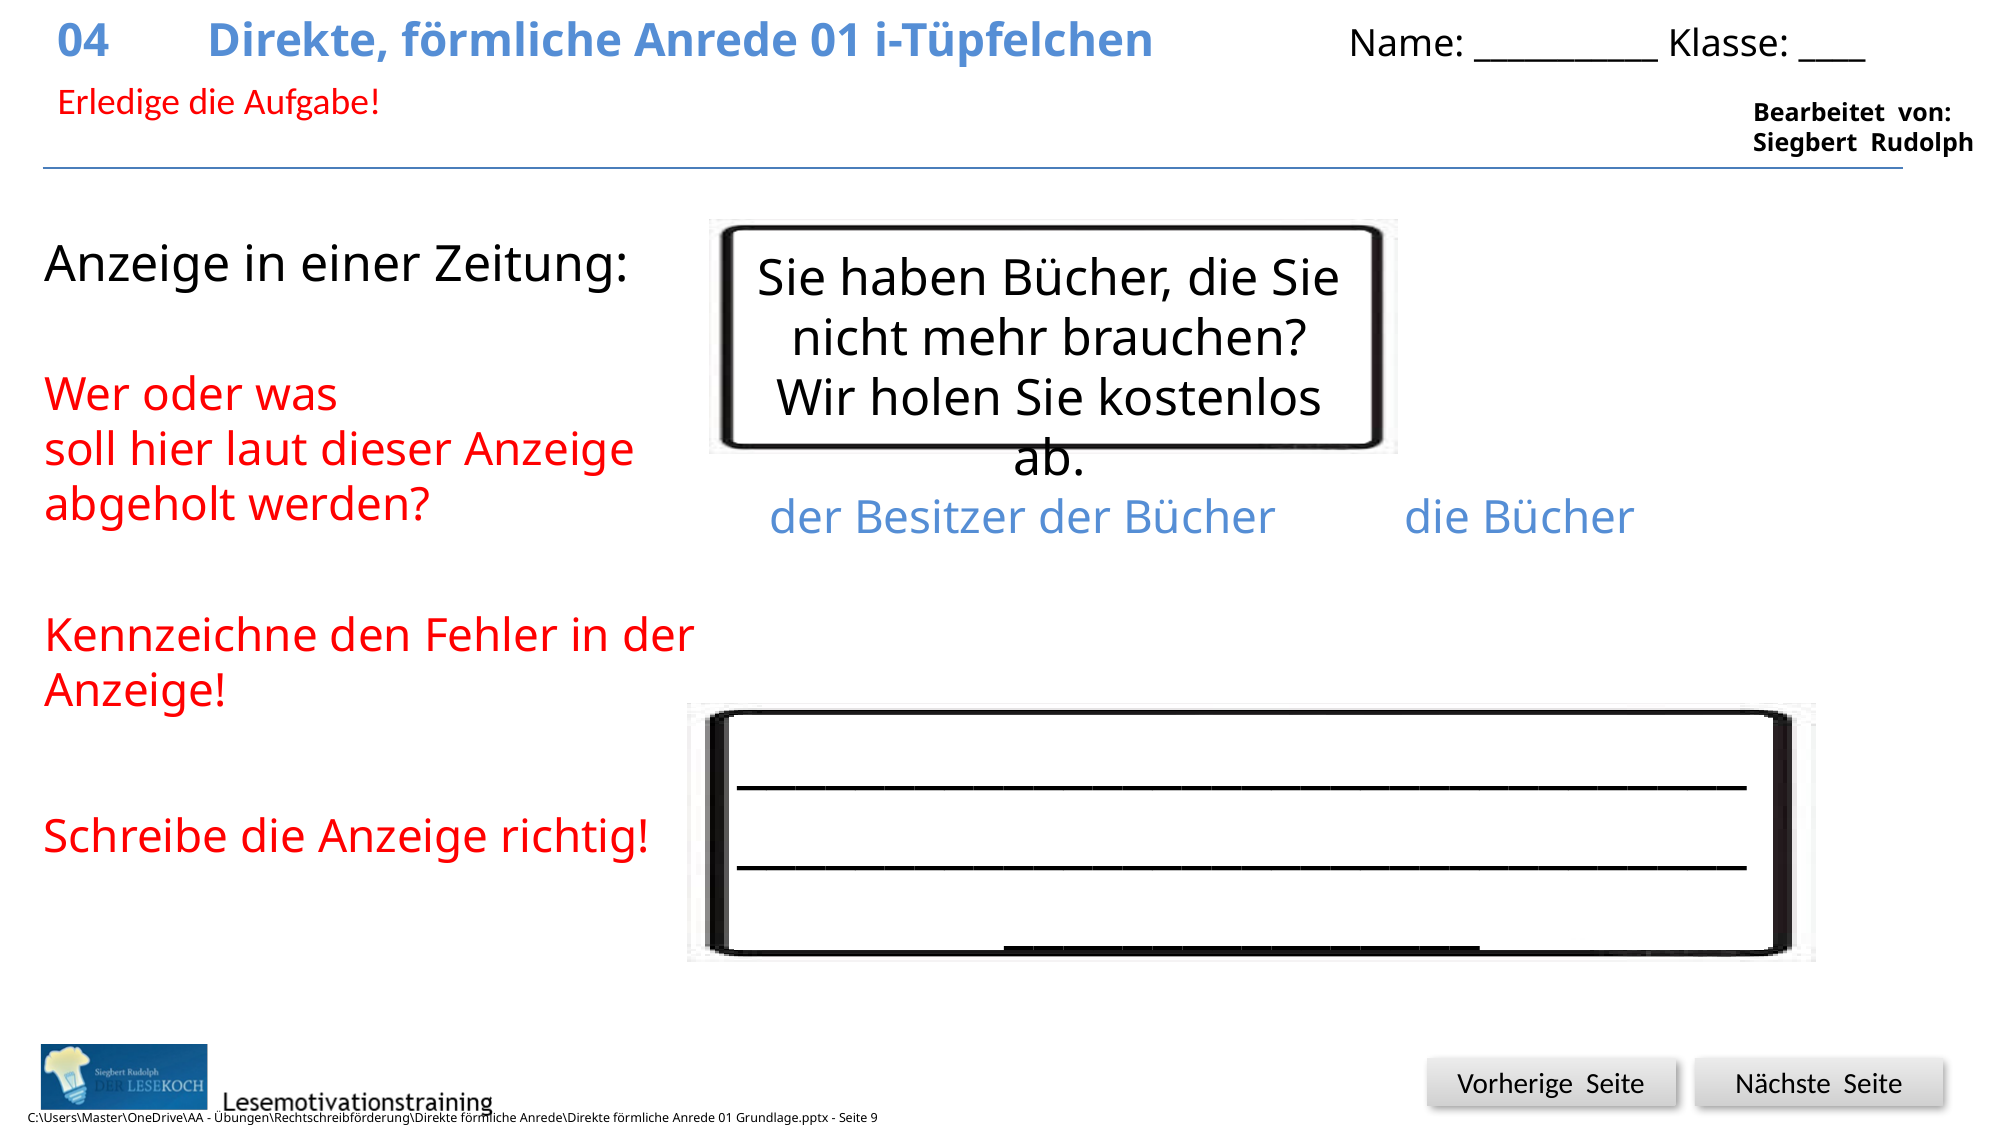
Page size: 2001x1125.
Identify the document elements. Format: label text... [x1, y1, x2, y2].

text_box Schreibe die Anzeige richtig! [29, 798, 682, 869]
text_box Sie haben Bücher, die Sie nicht mehr brauchen? Wir holen Sie kostenlos ab. [740, 462, 1360, 493]
text_box Anzeige in einer Zeitung: [29, 223, 675, 299]
text_box 04 Direkte, förmliche Anrede 01 i-Tüpfelchen Name: ___________ Klasse: ____ [42, 3, 2000, 73]
text_box C:\Users\Master\OneDrive\AA - Übungen\Rechtschreibförderung\Direkte förmliche Anrede\Direkte förmliche Anrede 01 Grundlage.pptx - Seite 9 [12, 1102, 893, 1125]
text_box Wer oder was soll hier laut dieser Anzeige abgeholt werden? [29, 357, 740, 537]
picture [687, 703, 1816, 962]
picture [40, 1044, 508, 1102]
text_box die Bücher [1389, 479, 1750, 550]
text_box der Besitzer der Bücher [754, 493, 1323, 550]
picture [709, 219, 1398, 454]
text_box Erledige die Aufgabe! [42, 69, 1043, 130]
text_box Kennzeichne den Fehler in der Anzeige! [29, 598, 894, 723]
